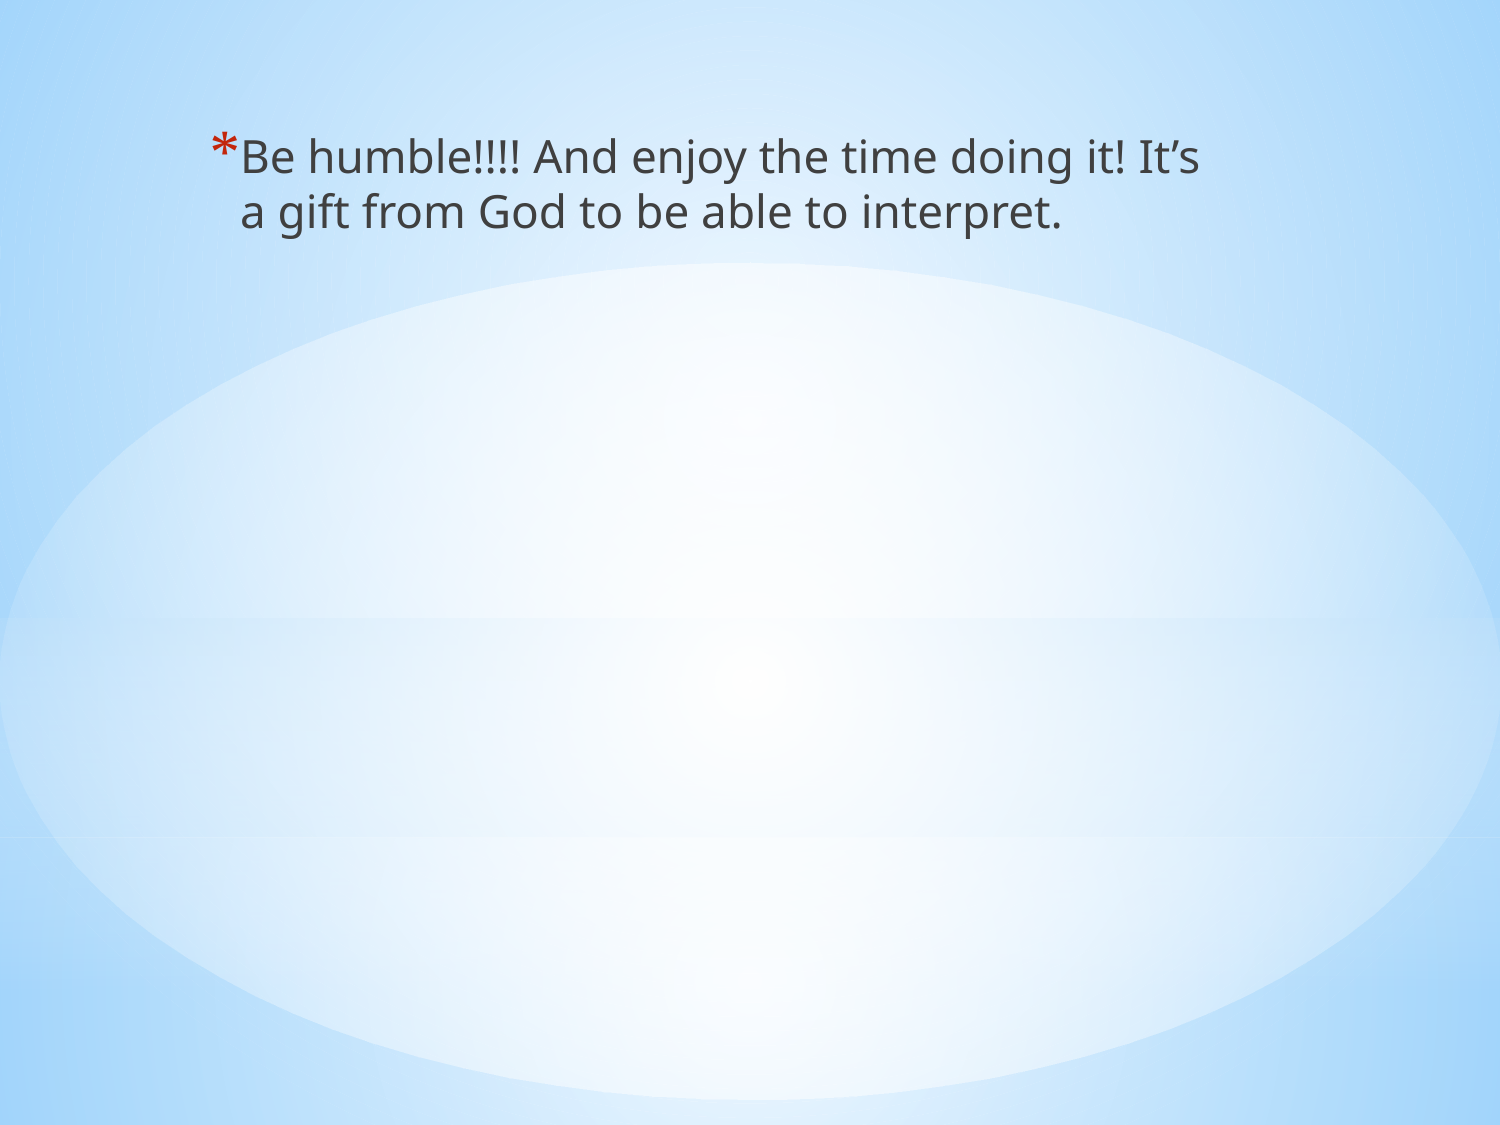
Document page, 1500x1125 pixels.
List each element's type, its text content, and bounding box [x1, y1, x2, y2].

list Be humble!!!! And enjoy the time doing it! It’s a gift from God to be able to interpret. [187, 120, 1238, 690]
